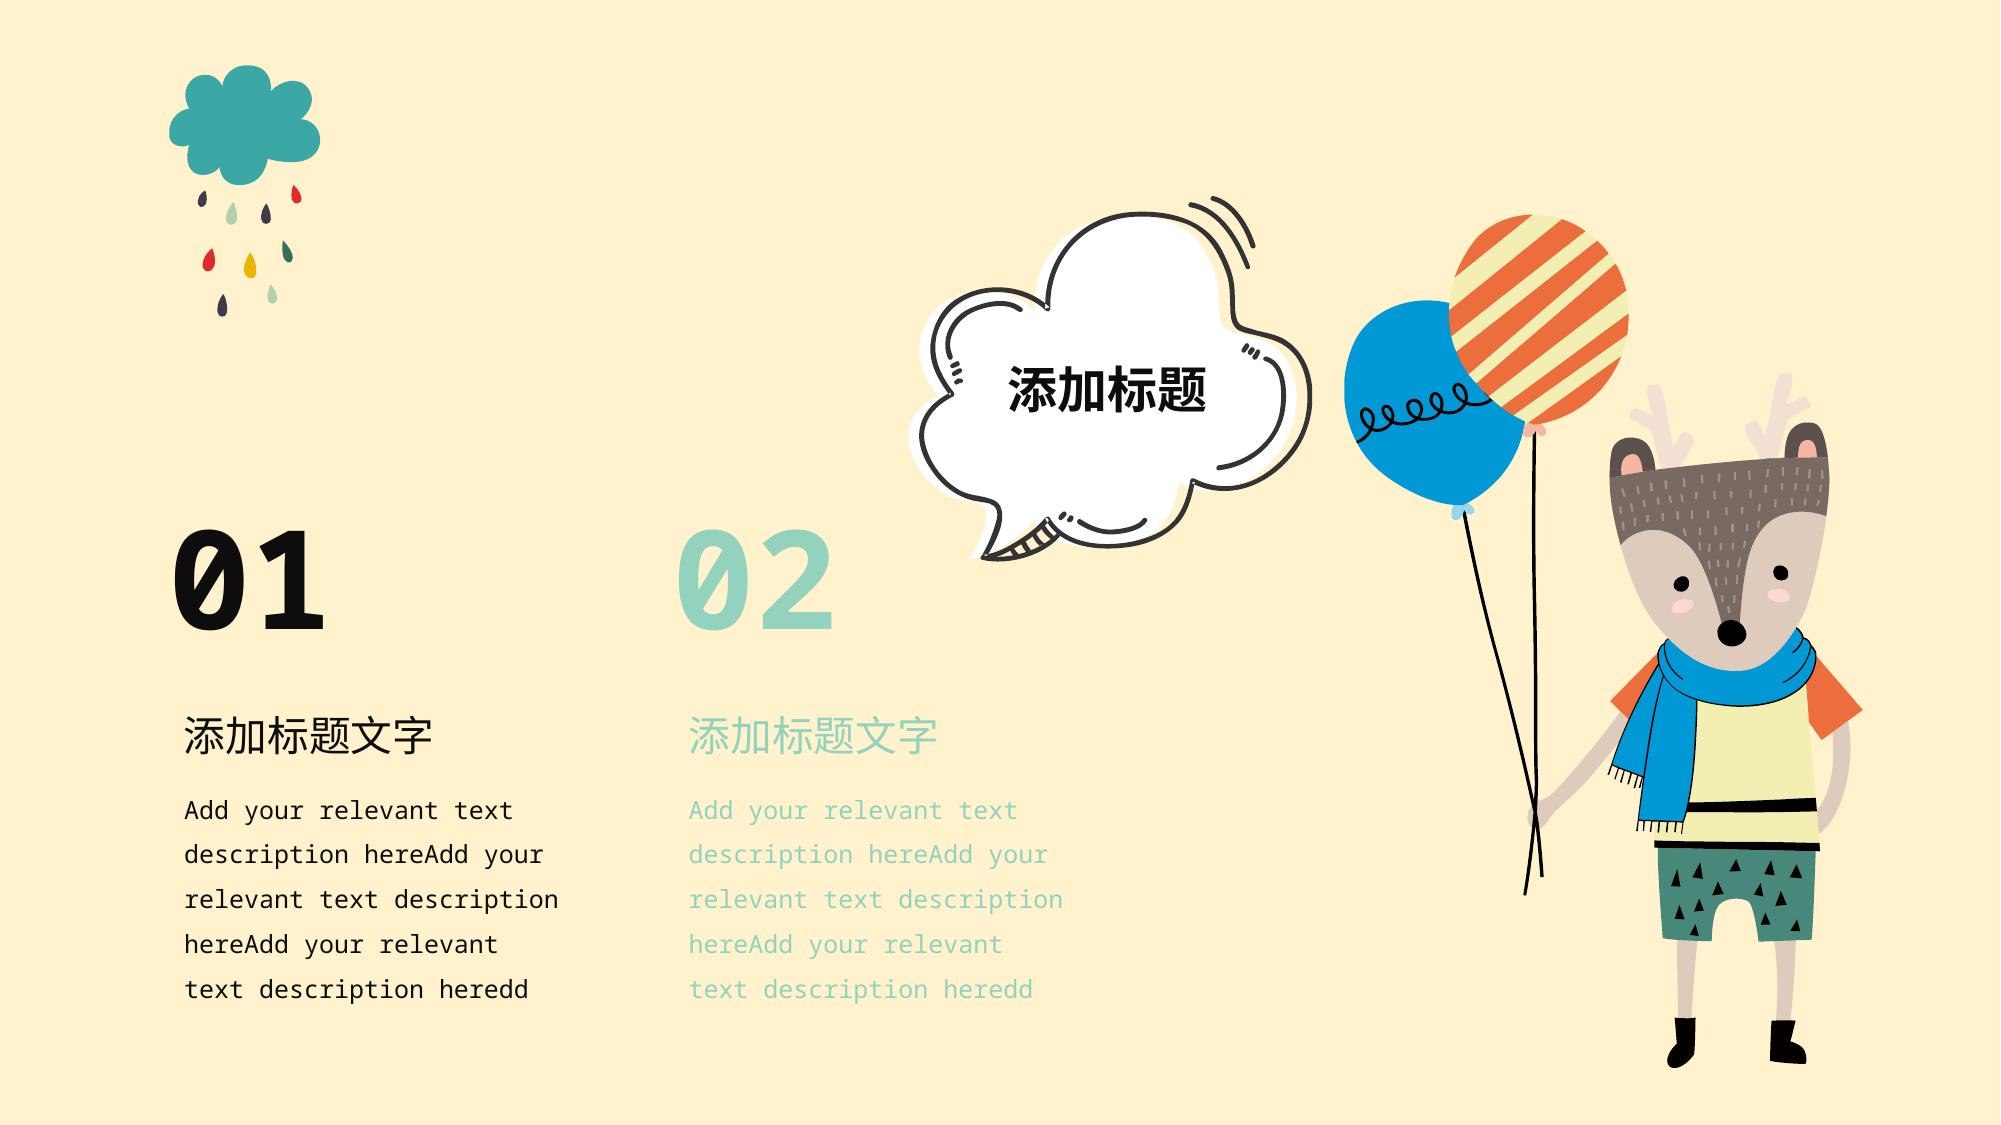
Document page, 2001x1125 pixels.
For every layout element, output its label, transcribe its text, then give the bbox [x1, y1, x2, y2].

text_box 添加标题文字 [673, 702, 1101, 767]
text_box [1344, 214, 1864, 1068]
text_box 02 [634, 484, 877, 665]
text_box Add your relevant text description hereAdd your relevant text description hereAdd your relevant text description heredd [169, 771, 581, 1011]
text_box 01 [129, 484, 372, 665]
picture [169, 64, 321, 317]
text_box Add your relevant text description hereAdd your relevant text description hereAdd your relevant text description heredd [673, 771, 1085, 1011]
picture [908, 196, 1313, 562]
text_box 添加标题文字 [169, 702, 596, 767]
